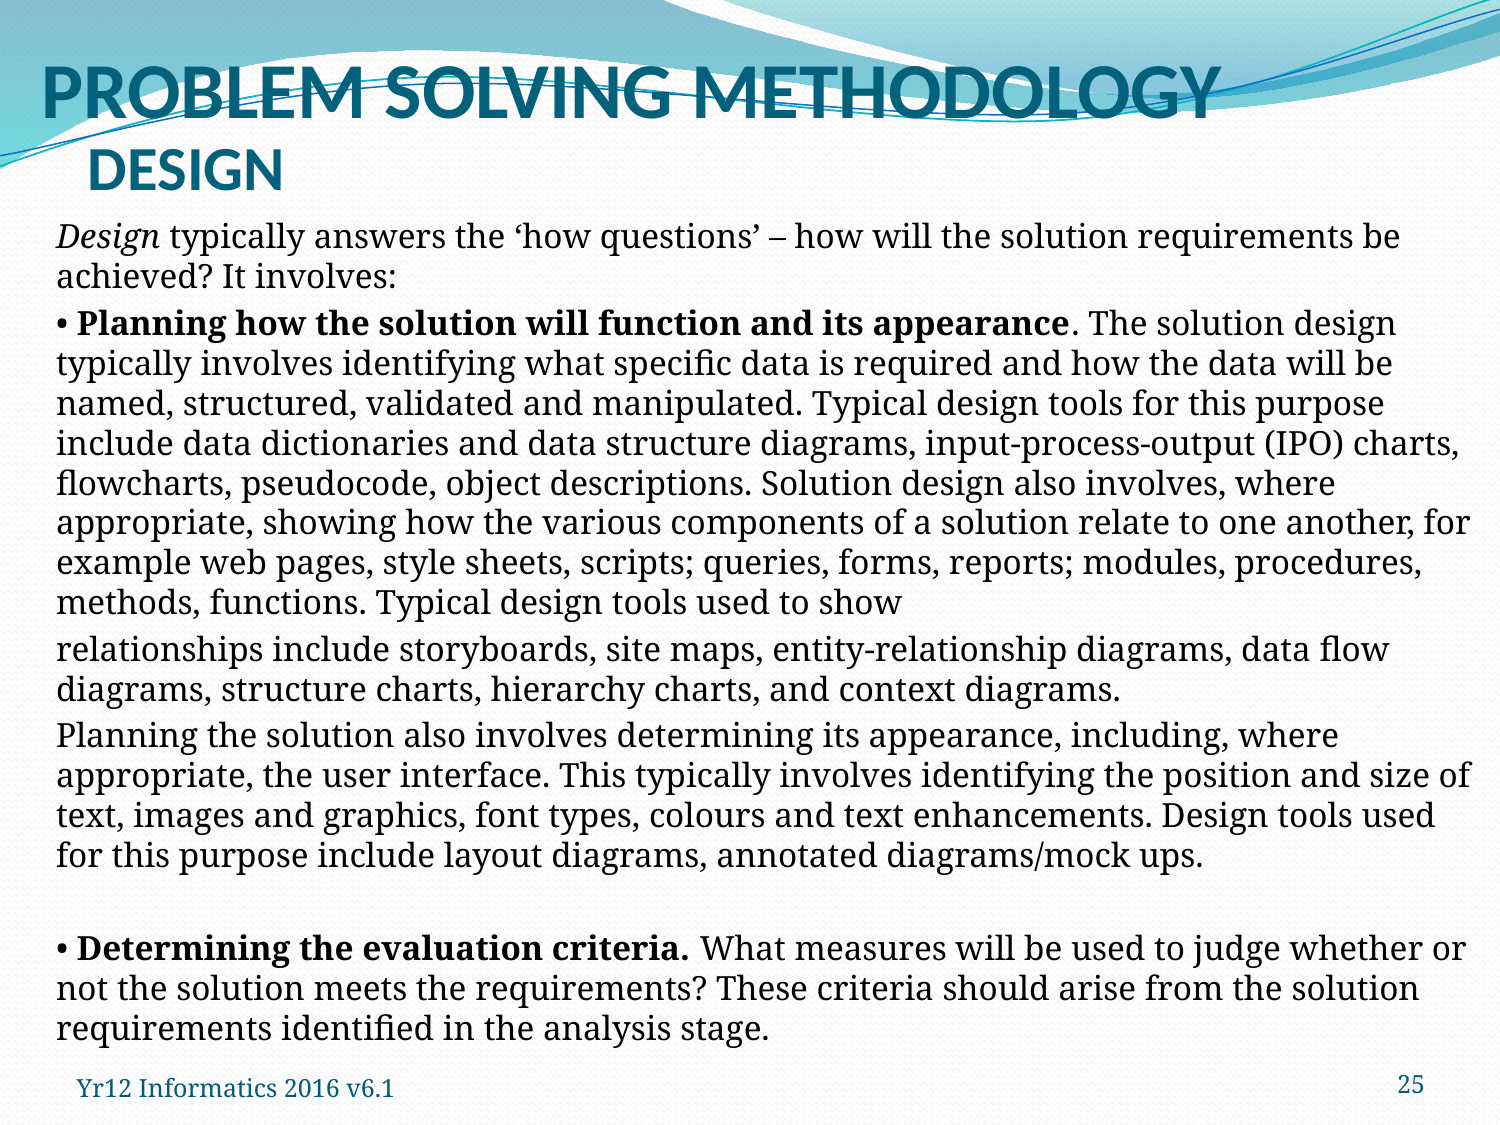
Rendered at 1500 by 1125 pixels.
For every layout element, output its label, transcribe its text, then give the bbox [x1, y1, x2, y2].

text_box DESIGN [87, 120, 407, 204]
list Design typically answers the ‘how questions’ – how will the solution requirements be achieved? It involves: • Planning how the solution will function and its appearance. The solution design typically involves identifying what specific data is required and how the data will be named, structured, validated and manipulated. Typical design tools for this purpose include data dictionaries and data structure diagrams, input-process-output (IPO) charts, flowcharts, pseudocode, object descriptions. Solution design also involves, where appropriate, showing how the various components of a solution relate to one another, for example web pages, style sheets, scripts; queries, forms, reports; modules, procedures, methods, functions. Typical design tools used to show relationships include storyboards, site maps, entity-relationship diagrams, data flow diagrams, structure charts, hierarchy charts, and context diagrams. Planning the solution also involves determining its appearance, including, where appropriate, the user interface. This typically involves identifying the position and size of text, images and graphics, font types, colours and text enhancements. Design tools used for this purpose include layout diagrams, annotated diagrams/mock ups. • Determining the evaluation criteria. What measures will be used to judge whether or not the solution meets the requirements? These criteria should arise from the solution requirements identified in the analysis stage. [41, 208, 1500, 976]
title PROBLEM SOLVING METHODOLOGY [41, 30, 1465, 135]
slide_number 25 [1299, 1042, 1425, 1103]
footer Yr12 Informatics 2016 v6.1 [76, 1046, 627, 1107]
